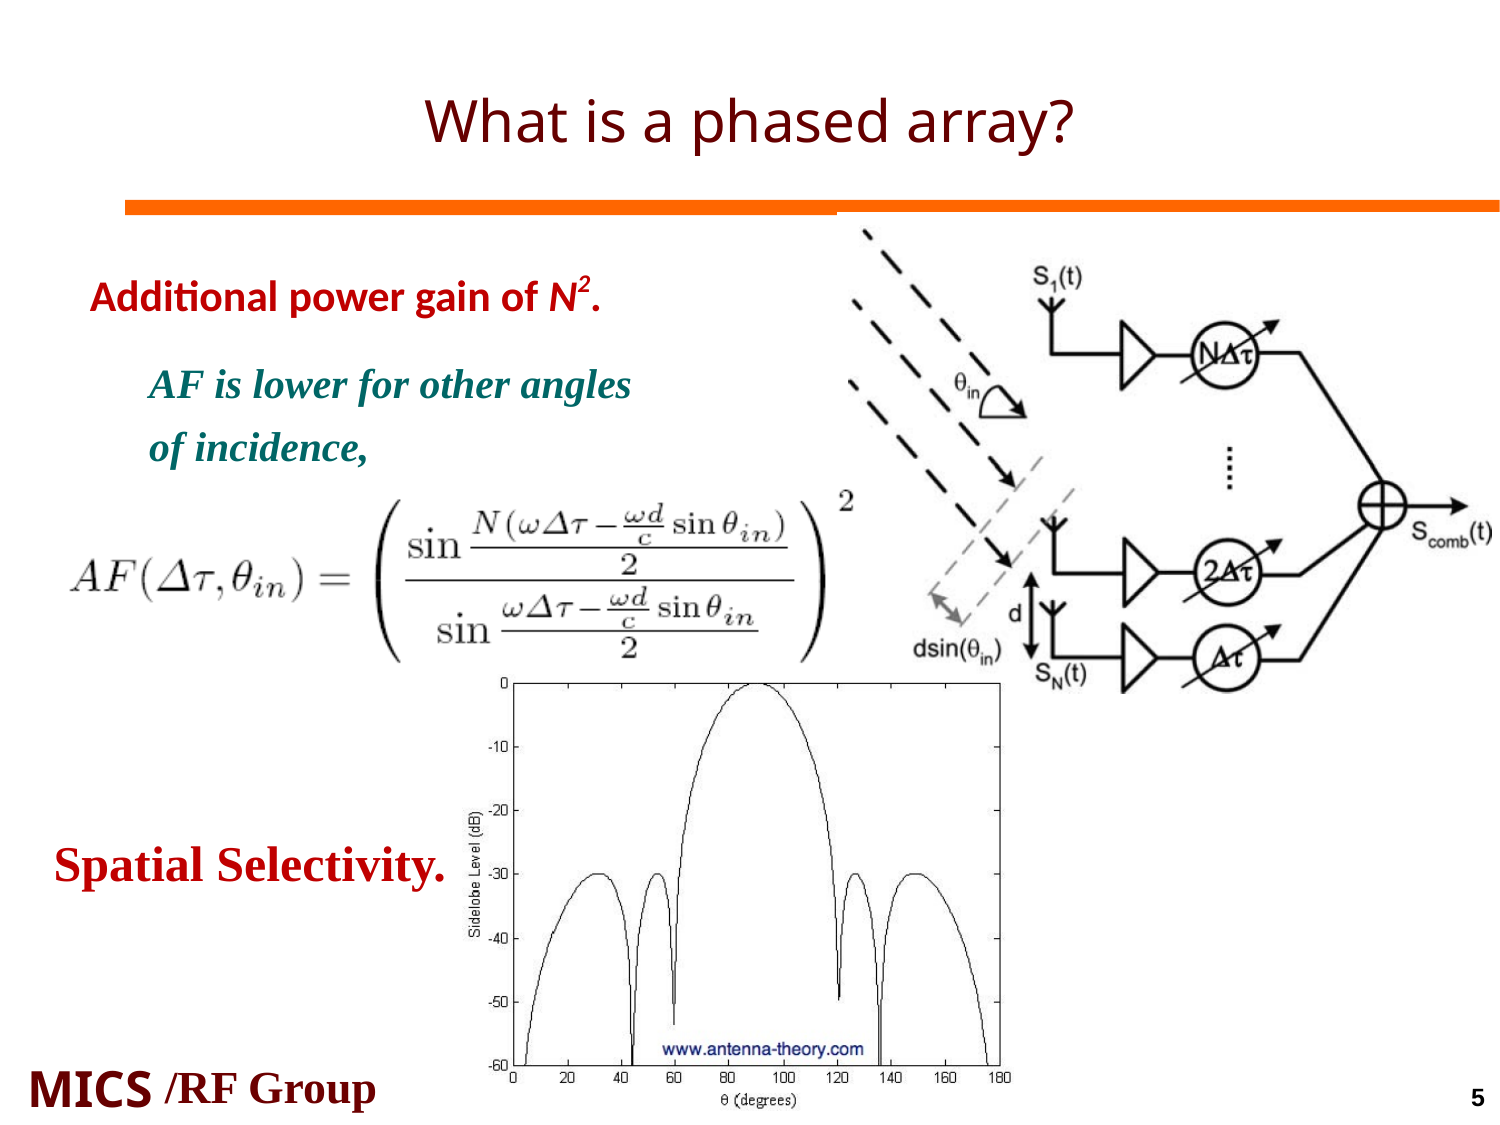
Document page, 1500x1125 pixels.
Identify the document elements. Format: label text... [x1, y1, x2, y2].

slide_number 5 [1425, 1067, 1500, 1125]
text_box /RF Group [149, 1050, 438, 1120]
picture [62, 212, 1500, 1112]
text_box Additional power gain of N2. [75, 249, 788, 328]
text_box Spatial Selectivity. [39, 824, 457, 899]
text_box AF is lower for other angles of incidence, [134, 337, 648, 471]
title What is a phased array? [112, 24, 1388, 213]
